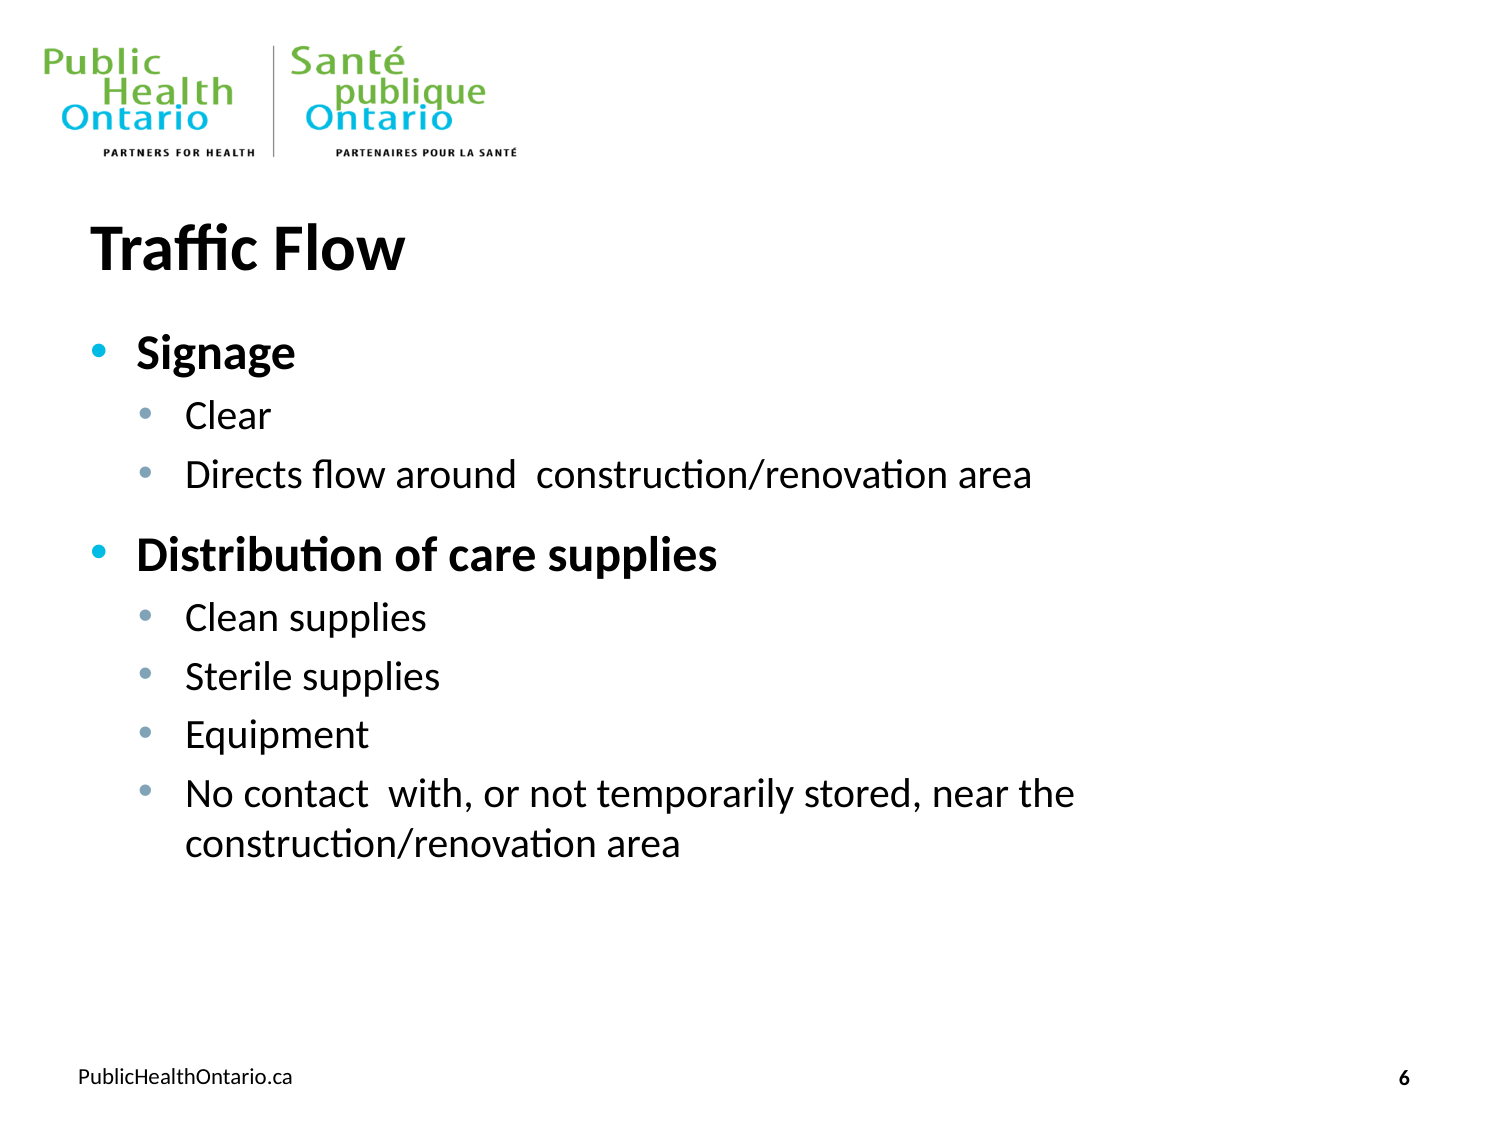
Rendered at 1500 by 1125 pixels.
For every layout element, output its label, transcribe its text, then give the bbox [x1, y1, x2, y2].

list Signage Clear Directs flow around construction/renovation area Distribution of care supplies Clean supplies Sterile supplies Equipment No contact with, or not temporarily stored, near the construction/renovation area [75, 312, 1425, 1038]
title Traffic Flow [75, 187, 1425, 300]
slide_number 6 [1287, 1057, 1425, 1096]
picture [37, 37, 525, 165]
